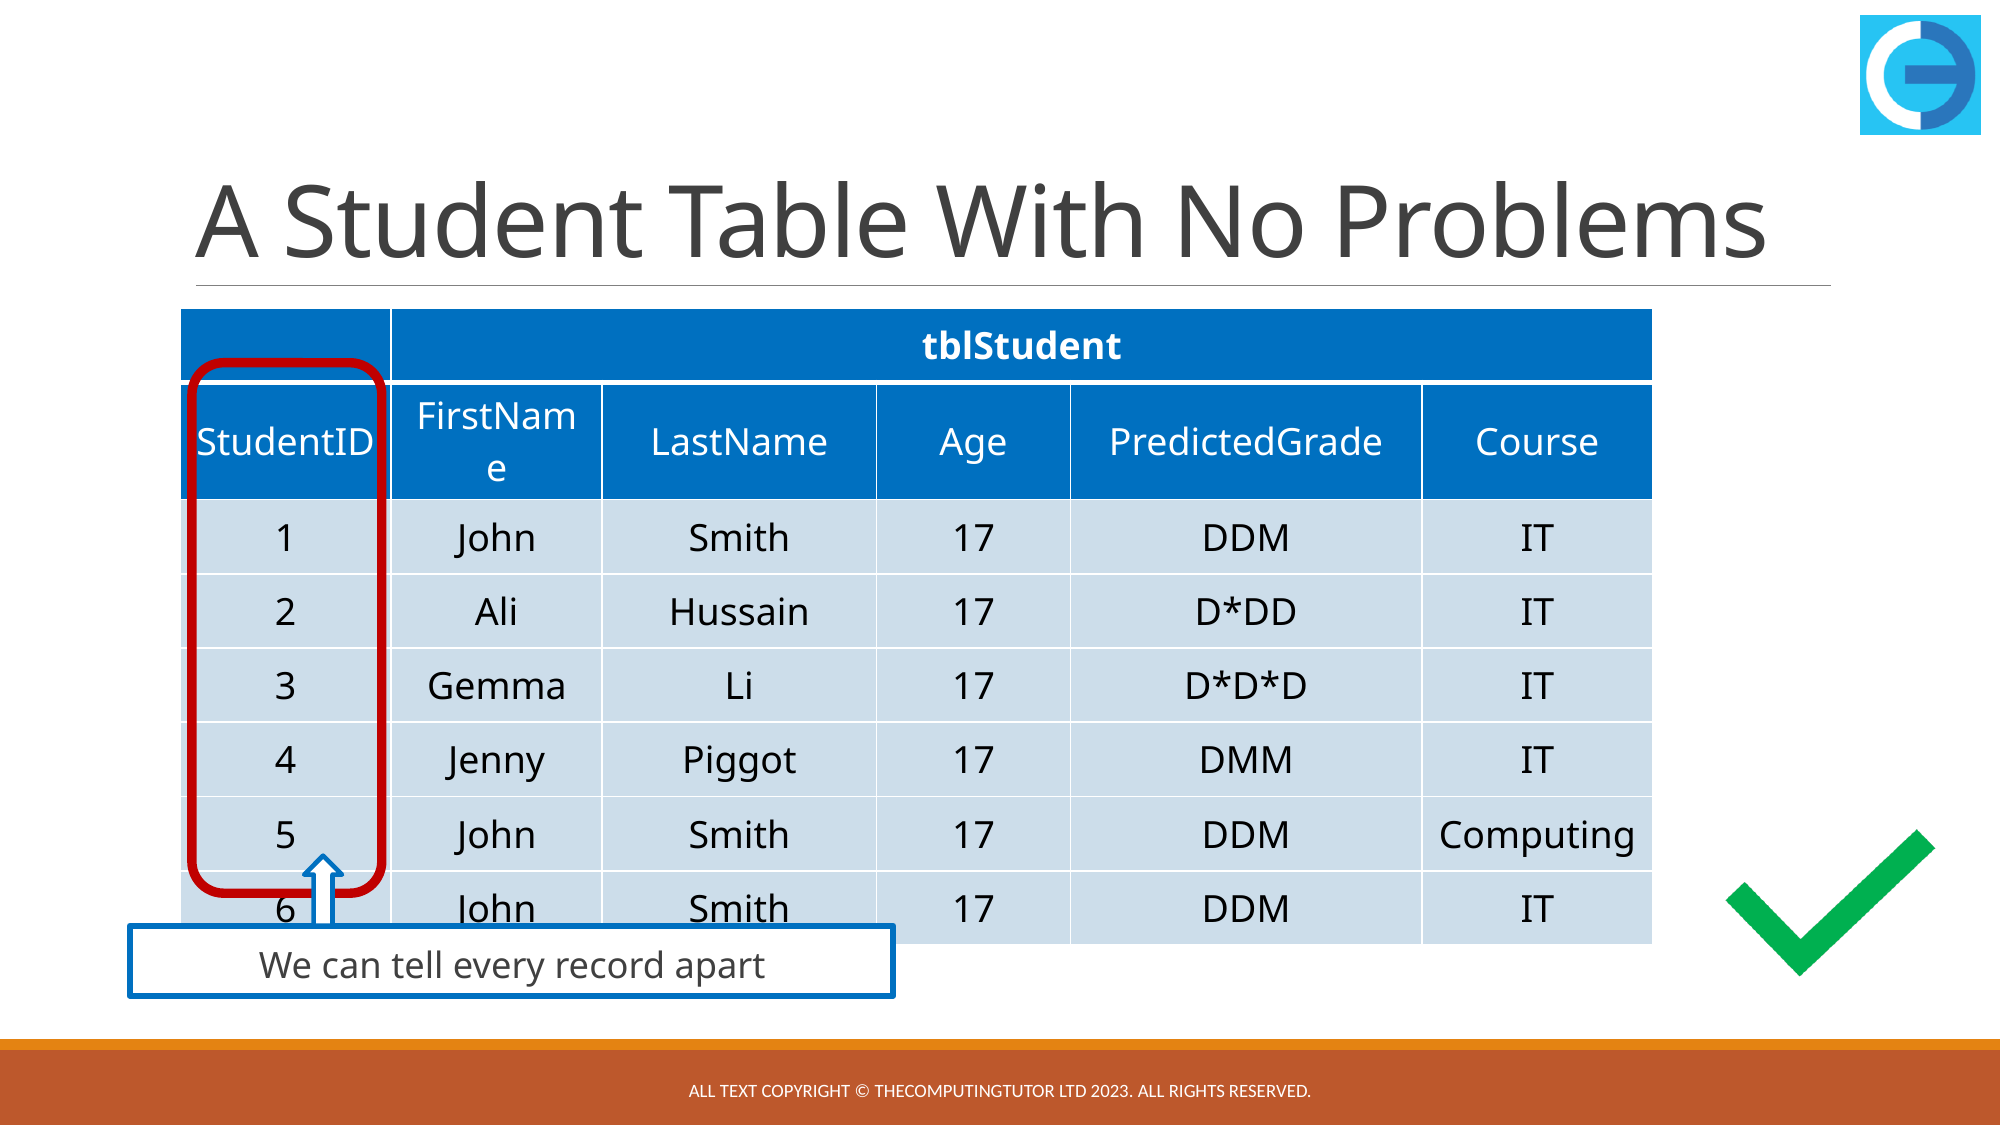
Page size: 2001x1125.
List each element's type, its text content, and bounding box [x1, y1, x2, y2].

table_cell 5 [181, 797, 190, 852]
table_cell Hussain [603, 575, 876, 647]
table_cell Smith [603, 500, 876, 573]
table_header tblStudent [392, 309, 1652, 380]
table_cell StudentID [181, 385, 191, 499]
table_cell D*D*D [1071, 649, 1421, 721]
picture [1860, 15, 1981, 135]
title A Student Table With No Problems [180, 47, 1830, 285]
table_cell 1 [181, 500, 190, 573]
table_cell 3 [181, 649, 190, 721]
table_cell 4 [181, 723, 190, 796]
table_cell IT [1423, 500, 1652, 573]
table_cell PredictedGrade [1071, 385, 1421, 499]
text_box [129, 855, 894, 997]
table_cell FirstName [392, 385, 601, 499]
table_cell 5 [384, 797, 390, 852]
table_cell 3 [384, 649, 390, 721]
table_cell IT [1423, 649, 1652, 721]
table_cell 17 [877, 500, 1070, 573]
table_cell John [392, 500, 601, 573]
table_cell 17 [877, 575, 1070, 647]
table_cell IT [1423, 872, 1652, 944]
table_cell DDM [1071, 797, 1421, 870]
table_cell DDM [1071, 500, 1421, 573]
table_cell Gemma [392, 649, 601, 721]
table_cell Computing [1423, 797, 1652, 870]
table_cell DDM [1071, 872, 1421, 944]
picture [1720, 793, 1940, 1012]
table_cell Li [603, 649, 876, 721]
table_cell 17 [877, 649, 1070, 721]
table_cell Ali [392, 575, 601, 647]
table_cell StudentID [382, 385, 390, 499]
table_cell 17 [877, 723, 1070, 796]
table_cell DMM [1071, 723, 1421, 796]
table_cell Smith [603, 797, 876, 852]
table_cell IT [1423, 575, 1652, 647]
table_cell Age [877, 385, 1070, 499]
table_cell Course [1423, 385, 1652, 499]
table_cell 1 [384, 500, 390, 573]
table_cell D*DD [1071, 575, 1421, 647]
table_cell LastName [603, 385, 876, 499]
text_box [190, 361, 384, 852]
table_cell John [392, 797, 601, 852]
footer All text copyright © TheComputingTutor Ltd 2023. All rights Reserved. [604, 1059, 1396, 1120]
table_cell Piggot [603, 723, 876, 796]
table_cell Jenny [392, 723, 601, 796]
table_cell 17 [902, 872, 1070, 944]
table_header [181, 309, 390, 380]
table_cell 2 [181, 575, 190, 647]
table_cell 2 [384, 575, 390, 647]
table_cell 4 [384, 723, 390, 796]
table_cell IT [1423, 723, 1652, 796]
table_cell 17 [877, 797, 1070, 870]
